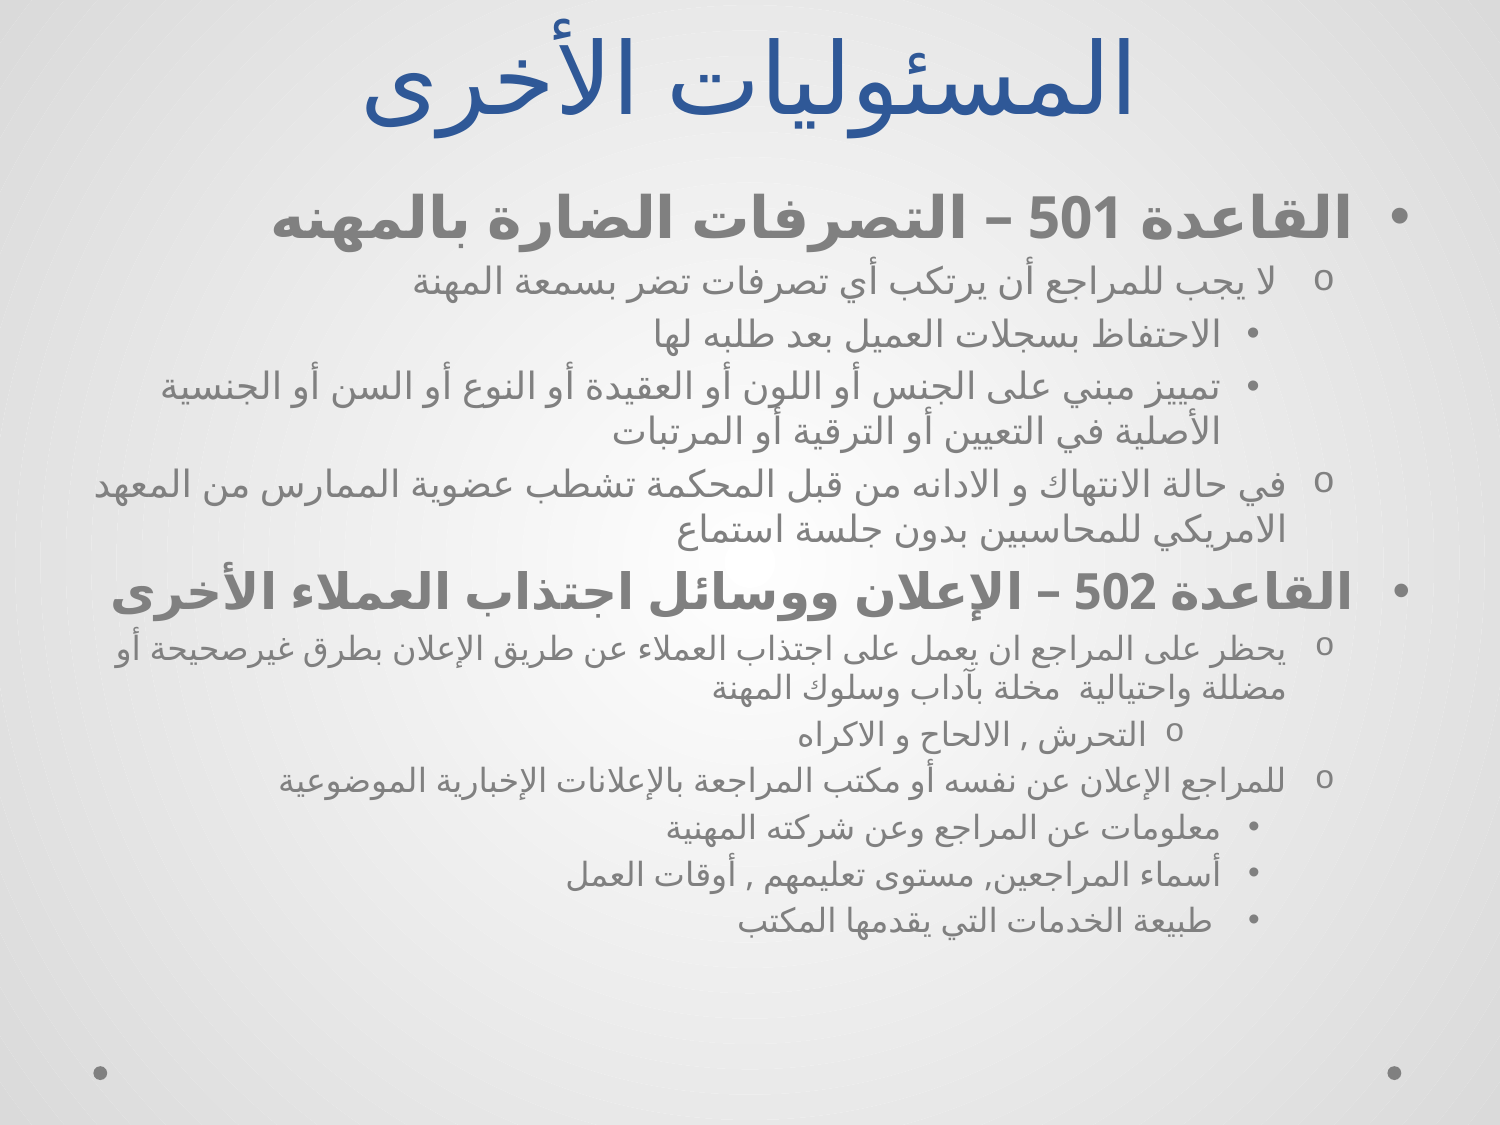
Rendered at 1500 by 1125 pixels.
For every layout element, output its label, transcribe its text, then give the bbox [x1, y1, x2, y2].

list القاعدة 501 – التصرفات الضارة بالمهنه لا يجب للمراجع أن يرتكب أي تصرفات تضر بسمعة المهنة الاحتفاظ بسجلات العميل بعد طلبه لها تمييز مبني على الجنس أو اللون أو العقيدة أو النوع أو السن أو الجنسية الأصلية في التعيين أو الترقية أو المرتبات في حالة الانتهاك و الادانه من قبل المحكمة تشطب عضوية الممارس من المعهد الامريكي للمحاسبين بدون جلسة استماع القاعدة 502 – الإعلان ووسائل اجتذاب العملاء الأخرى يحظر على المراجع ان يعمل على اجتذاب العملاء عن طريق الإعلان بطرق غيرصحيحة أو مضللة واحتيالية مخلة بآداب وسلوك المهنة التحرش , الالحاح و الاكراه للمراجع الإعلان عن نفسه أو مكتب المراجعة بالإعلانات الإخبارية الموضوعية معلومات عن المراجع وعن شركته المهنية أسماء المراجعين, مستوى تعليمهم , أوقات العمل طبيعة الخدمات التي يقدمها المكتب [75, 172, 1425, 1035]
title المسئوليات الأخرى [75, 0, 1425, 172]
